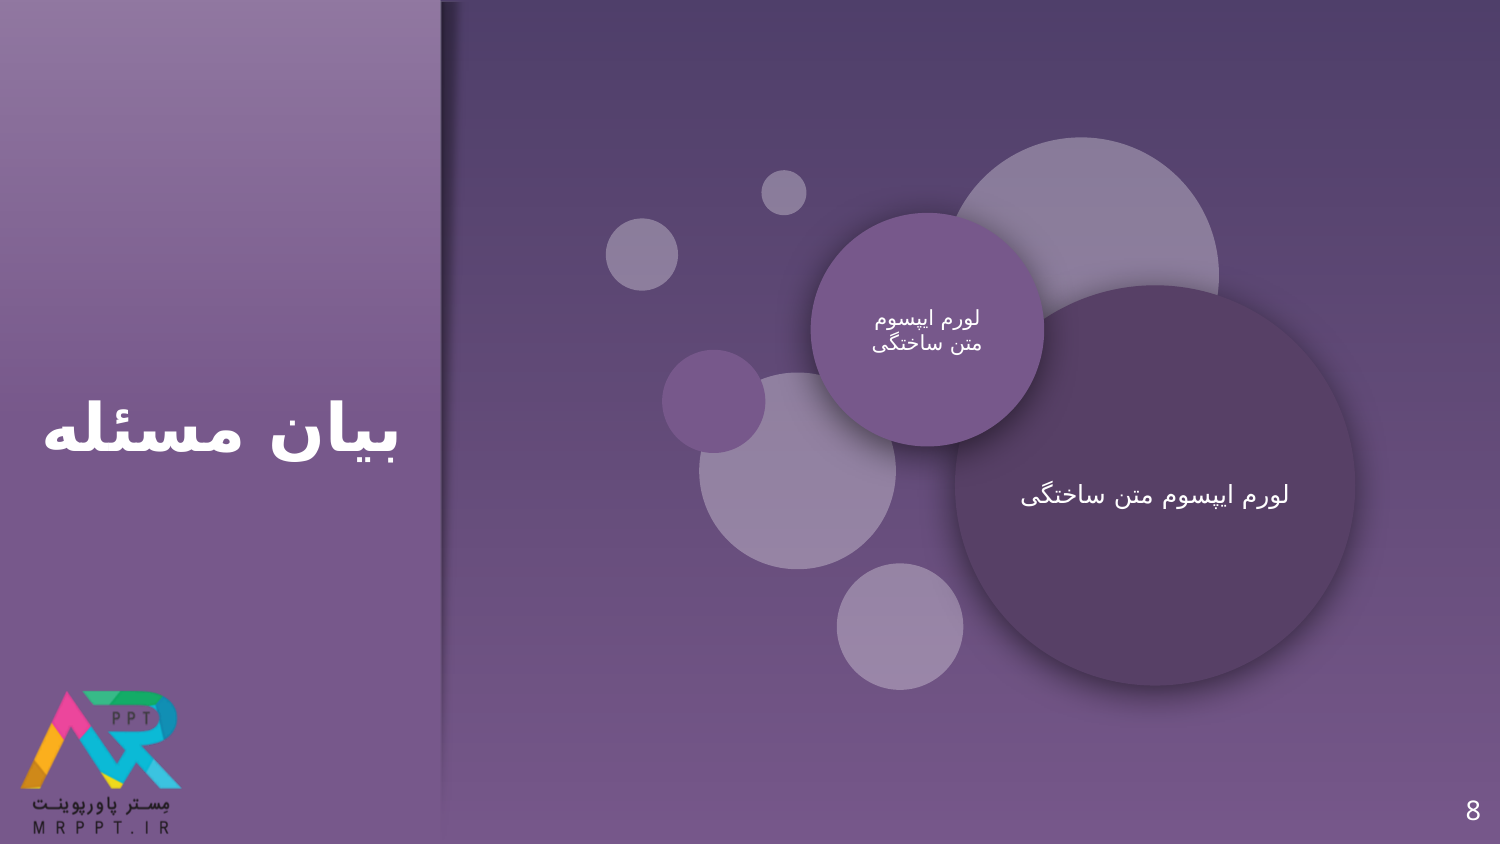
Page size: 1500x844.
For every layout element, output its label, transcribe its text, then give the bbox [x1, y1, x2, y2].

text_box بیان مسئله [13, 377, 431, 472]
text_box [595, 98, 1259, 708]
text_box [954, 285, 1356, 686]
slide_number 8 [1391, 779, 1482, 844]
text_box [810, 212, 1045, 447]
picture [0, 682, 201, 844]
